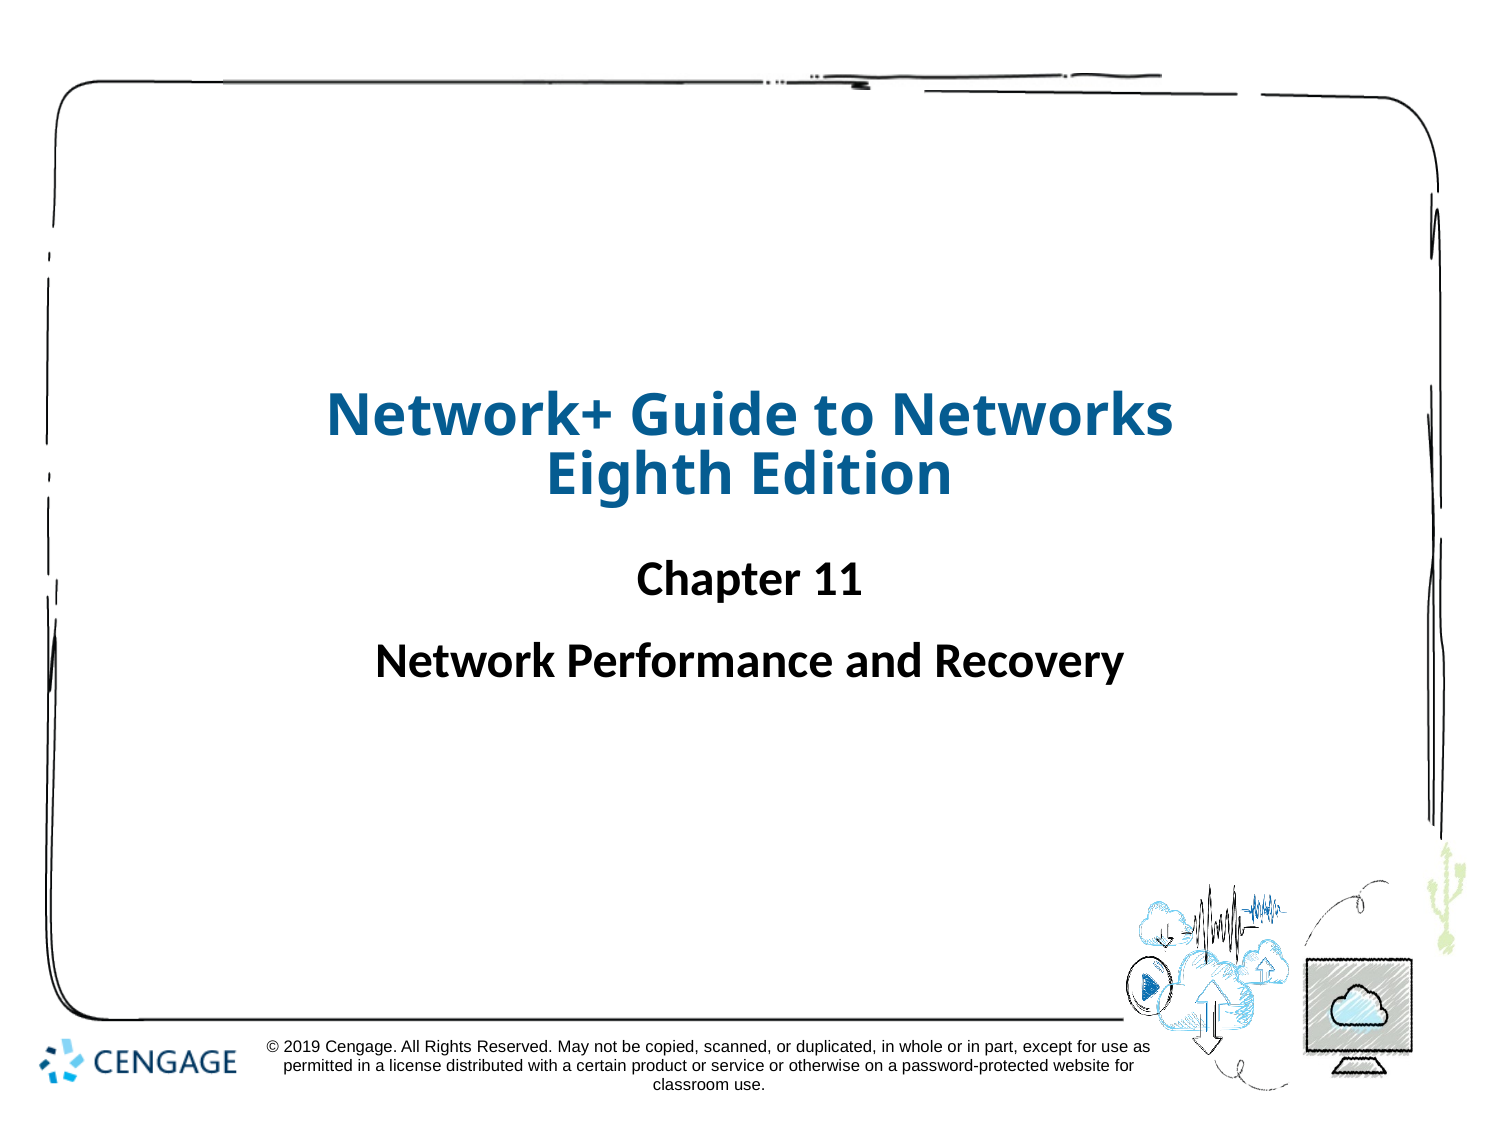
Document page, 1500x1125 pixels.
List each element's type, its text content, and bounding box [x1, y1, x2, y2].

list © 2019 Cengage. All Rights Reserved. May not be copied, scanned, or duplicated, in whole or in part, except for use as permitted in a license distributed with a certain product or service or otherwise on a password-protected website for classroom use. [243, 1037, 1175, 1096]
picture [19, 41, 1475, 1118]
title Network+ Guide to Networks Eighth Edition [114, 387, 1386, 507]
picture [1302, 863, 1413, 1079]
subtitle Chapter 11 Network Performance and Recovery [114, 549, 1386, 691]
